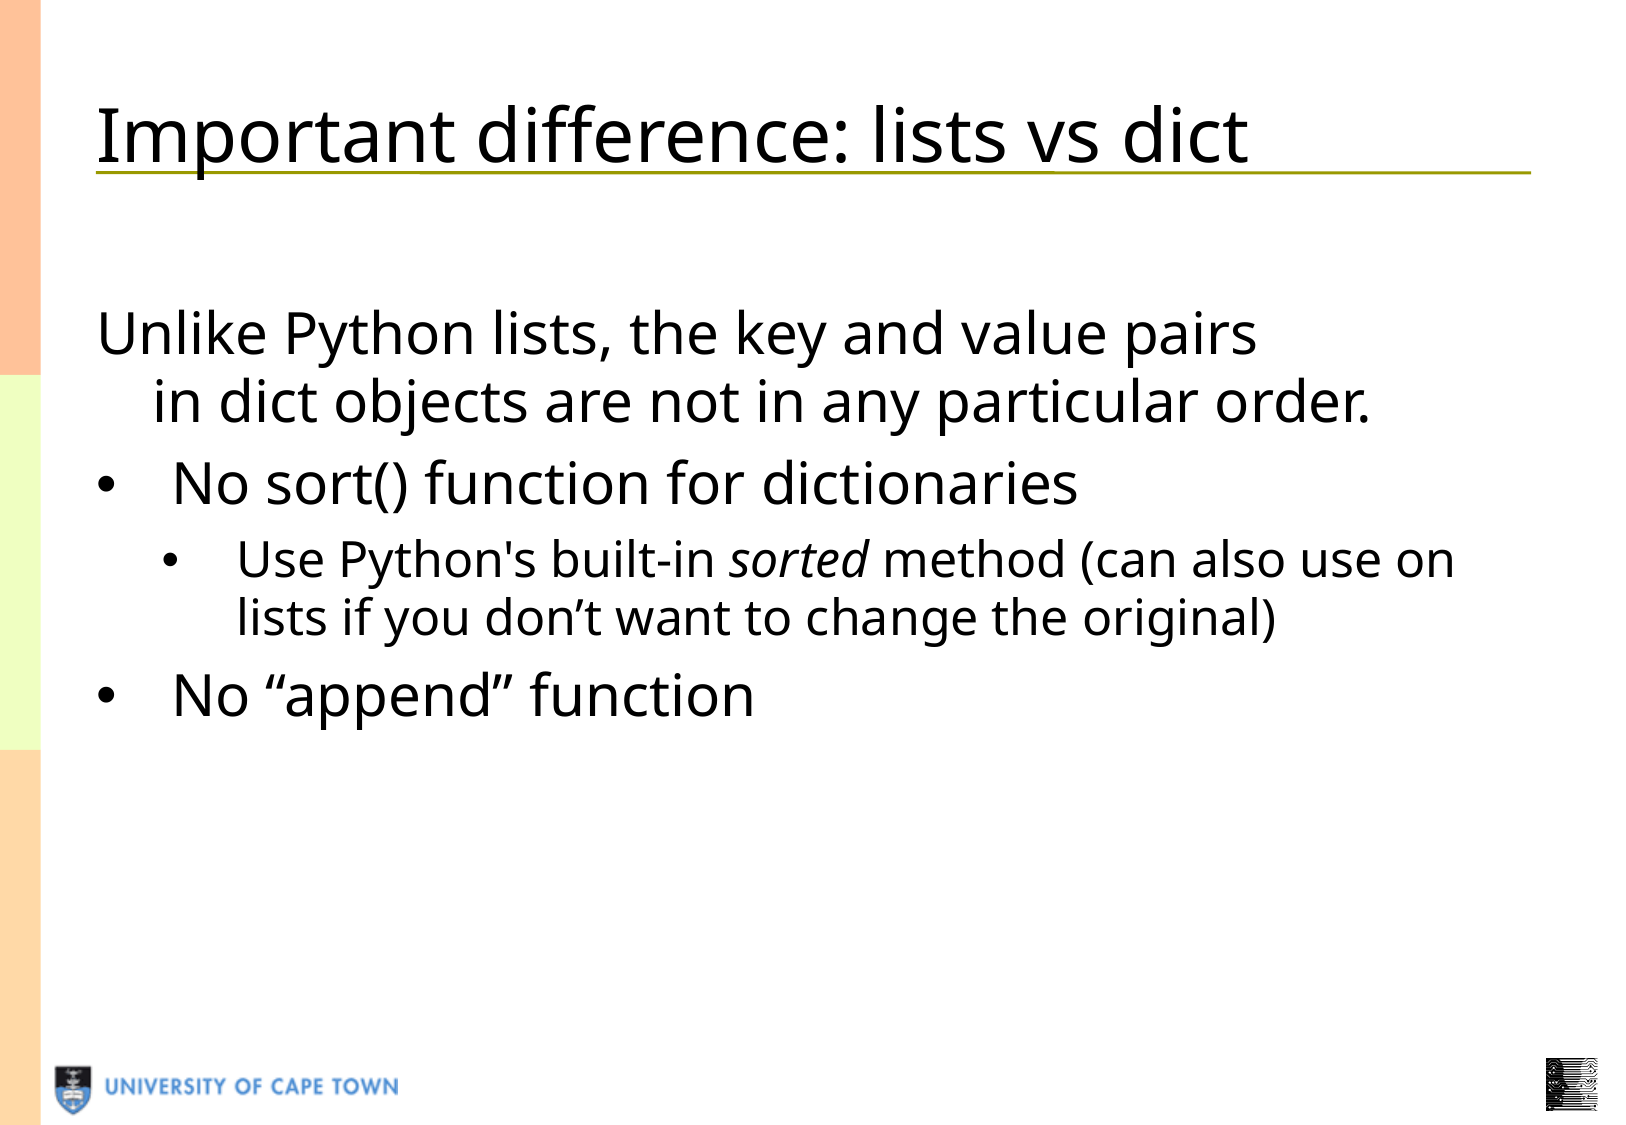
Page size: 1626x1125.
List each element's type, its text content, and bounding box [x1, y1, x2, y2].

picture [44, 1048, 398, 1125]
list Unlike Python lists, the key and value pairs in dict objects are not in any particular order. No sort() function for dictionaries Use Python's built-in sorted method (can also use on lists if you don’t want to change the original) No “append” function [81, 290, 1543, 1005]
title Important difference: lists vs dict [81, 29, 1543, 185]
picture [1546, 1058, 1598, 1111]
